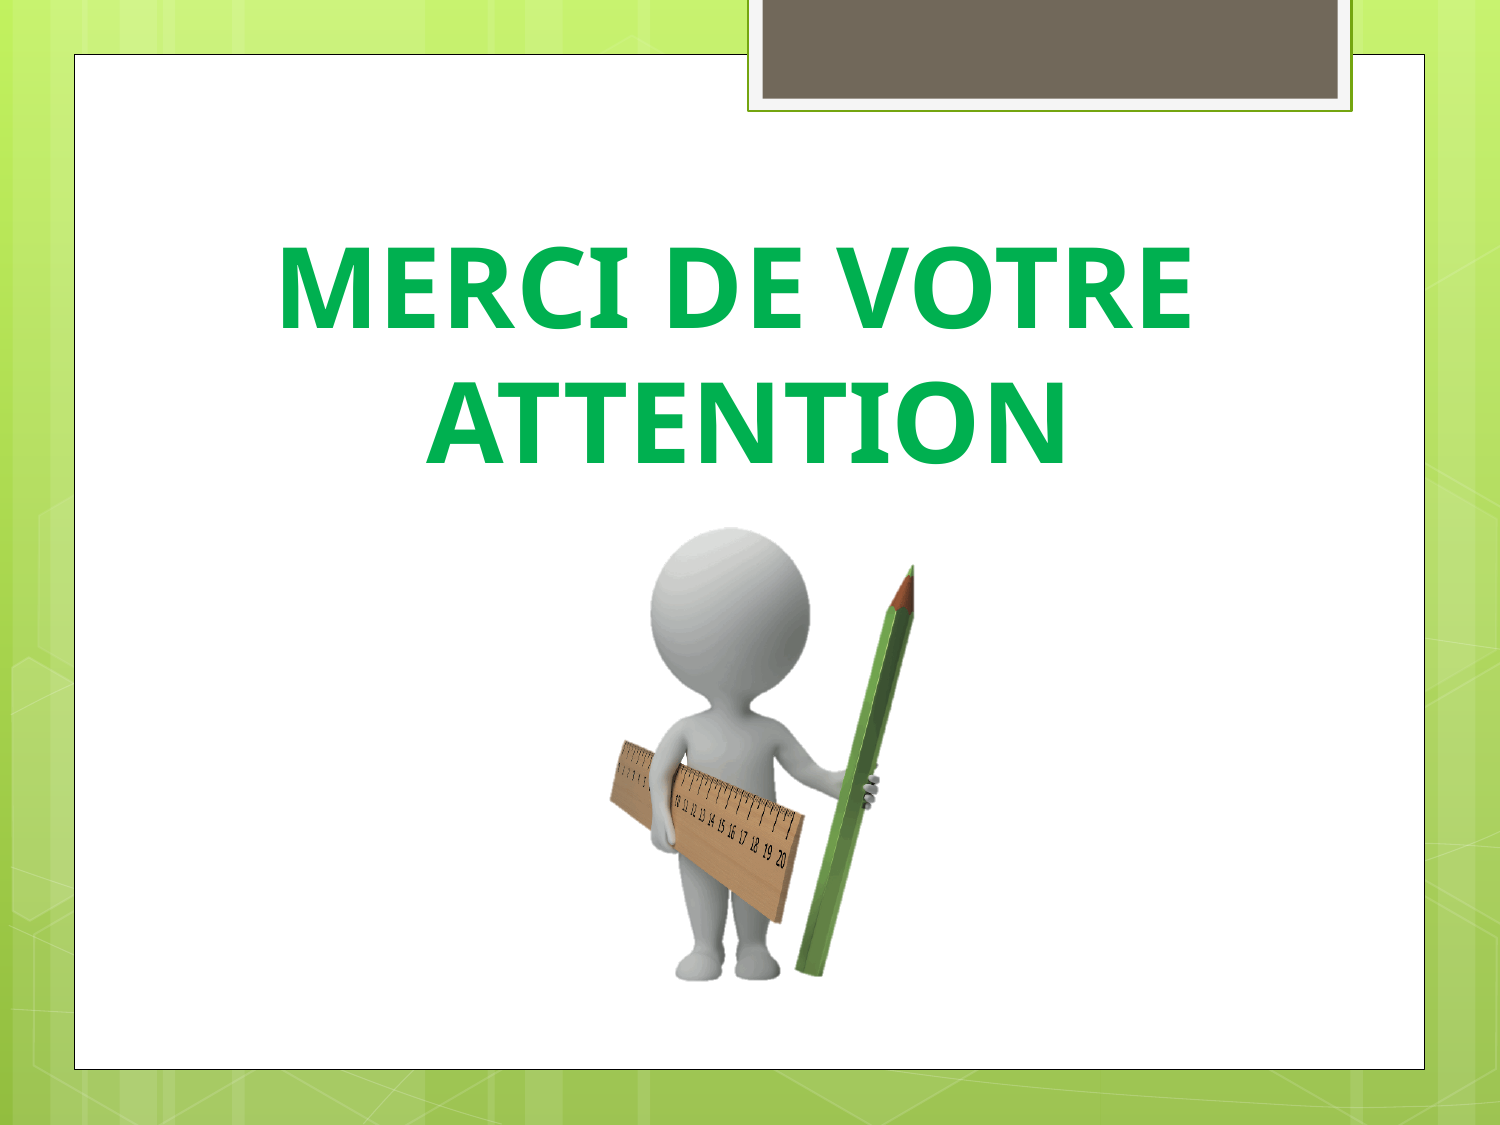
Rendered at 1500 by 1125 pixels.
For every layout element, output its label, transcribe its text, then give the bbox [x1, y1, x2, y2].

picture [560, 499, 963, 1043]
text_box Merci de votre Attention [258, 208, 1242, 493]
